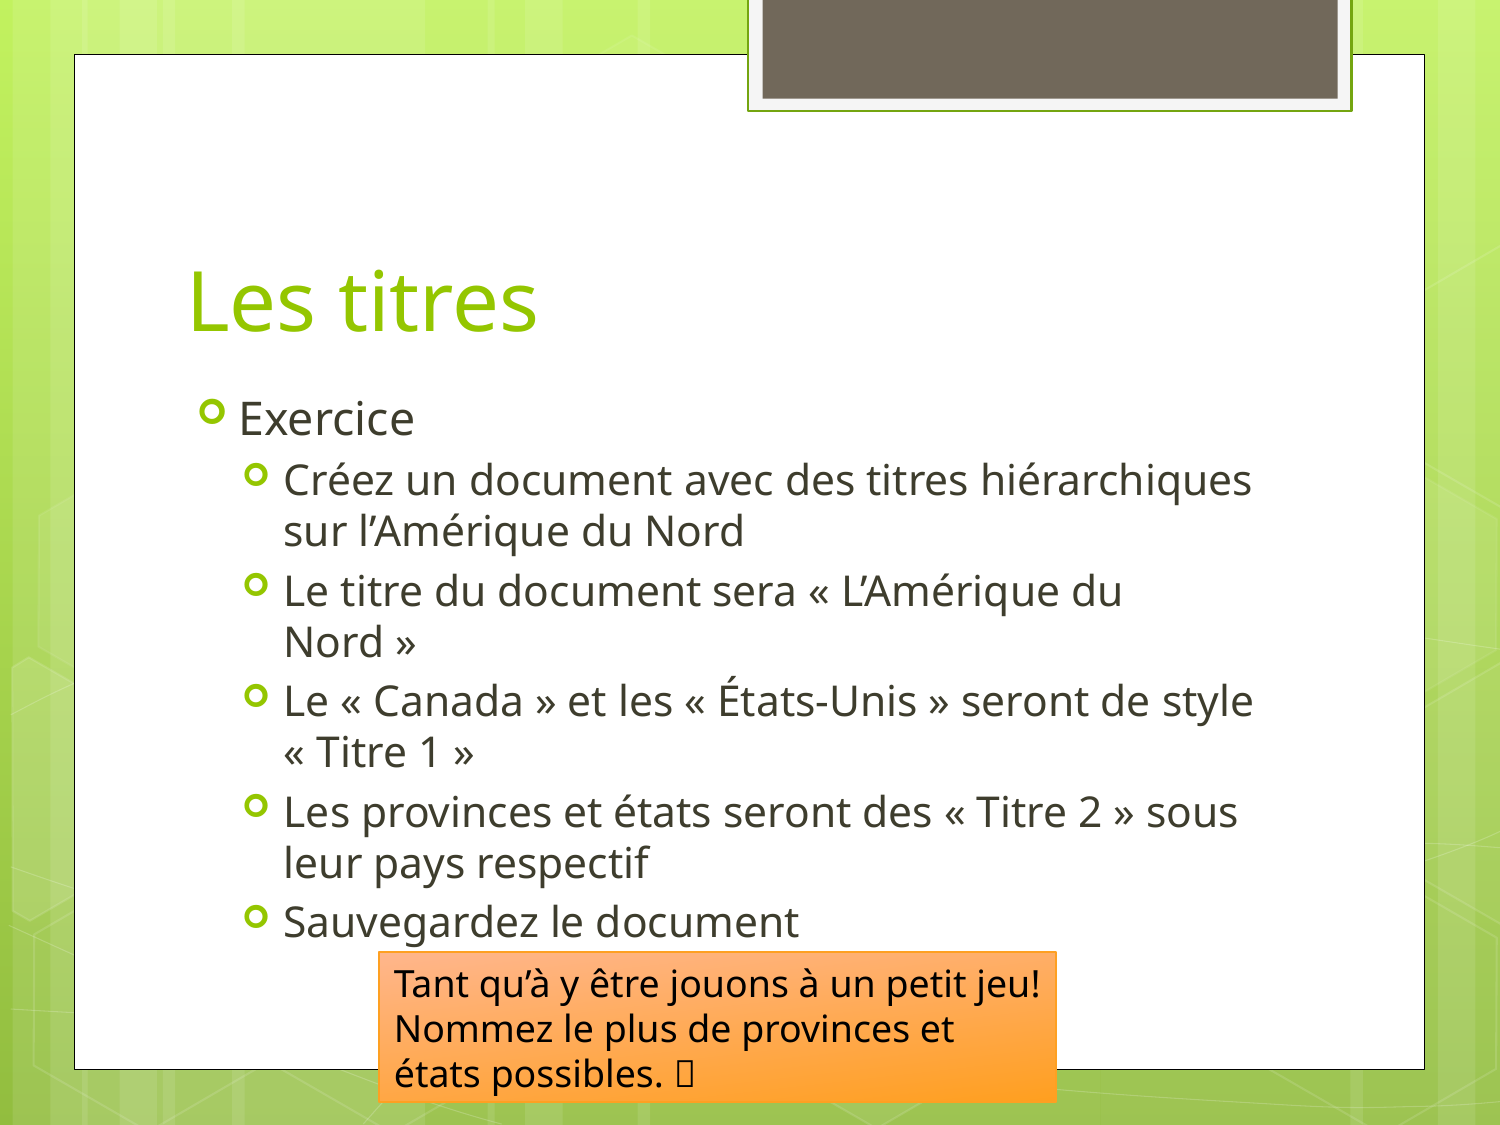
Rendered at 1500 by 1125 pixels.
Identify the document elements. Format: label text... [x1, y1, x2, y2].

list Exercice Créez un document avec des titres hiérarchiques sur l’Amérique du Nord Le titre du document sera « L’Amérique du Nord » Le « Canada » et les « États-Unis » seront de style « Titre 1 » Les provinces et états seront des « Titre 2 » sous leur pays respectif Sauvegardez le document [171, 381, 1283, 957]
title Les titres [171, 168, 1324, 357]
text_box Tant qu’à y être jouons à un petit jeu! Nommez le plus de provinces et états possibles.  [378, 951, 1057, 1103]
